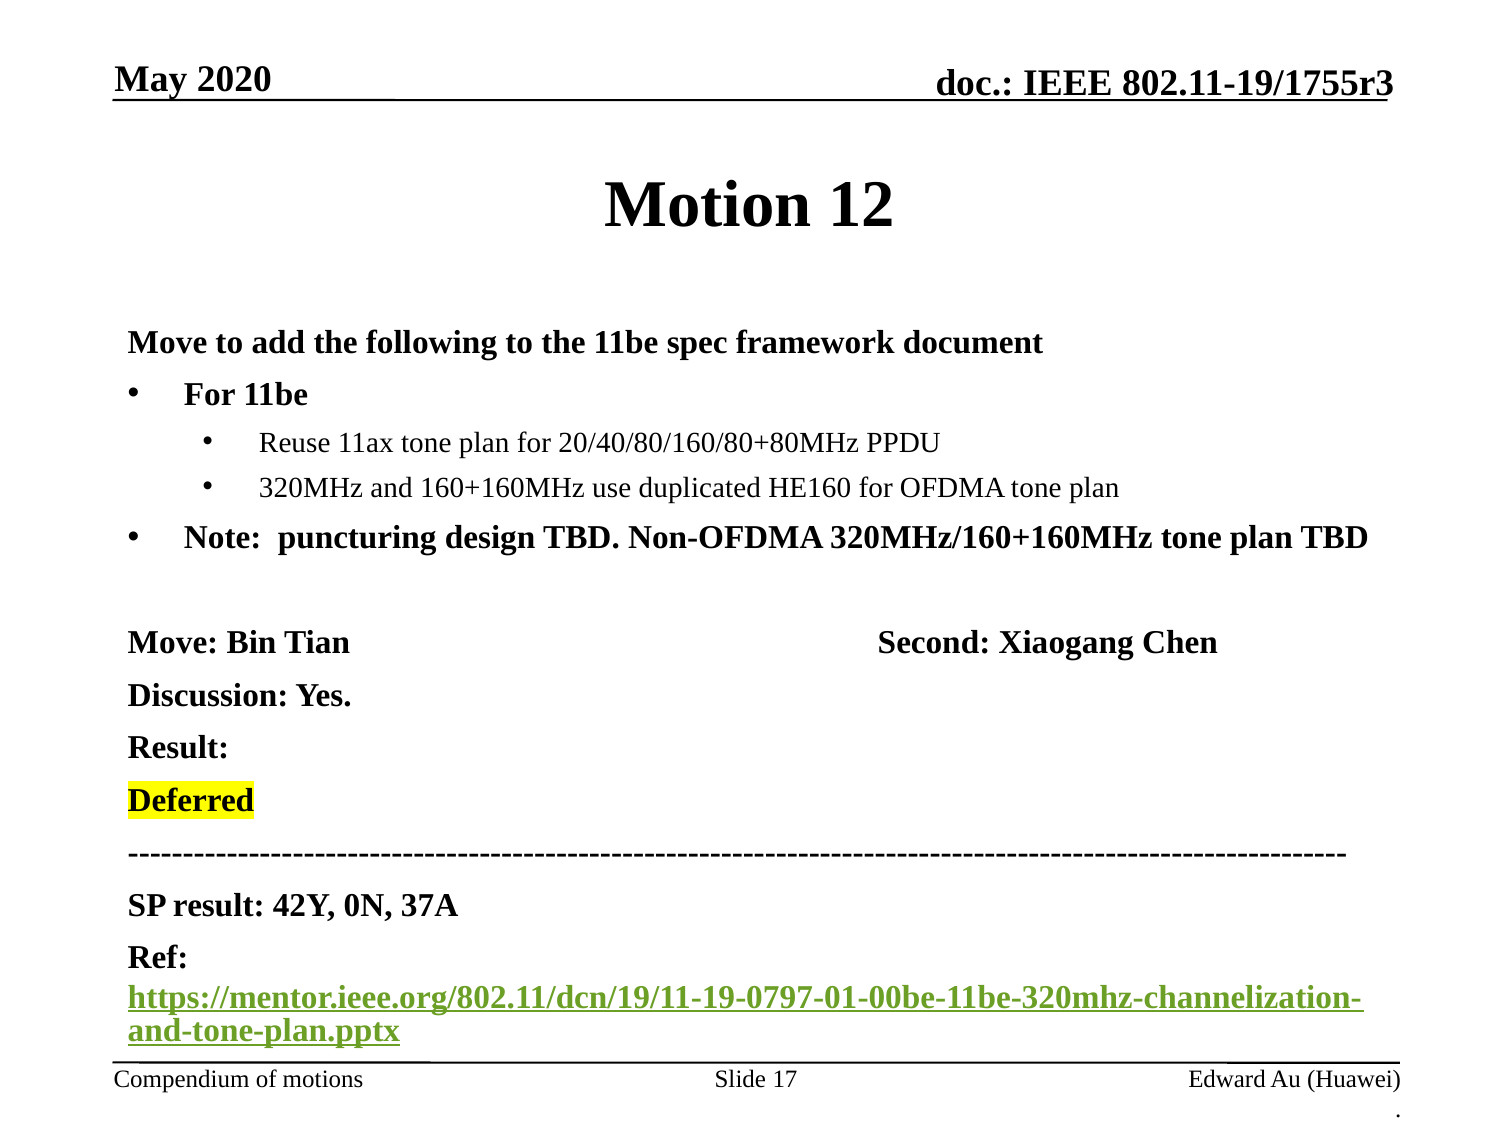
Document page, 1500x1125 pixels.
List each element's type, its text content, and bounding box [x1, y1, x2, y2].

list Move to add the following to the 11be spec framework document For 11be Reuse 11ax tone plan for 20/40/80/160/80+80MHz PPDU 320MHz and 160+160MHz use duplicated HE160 for OFDMA tone plan Note: puncturing design TBD. Non-OFDMA 320MHz/160+160MHz tone plan TBD Move: Bin Tian Second: Xiaogang Chen Discussion: Yes. Result: Deferred --------------------------------------------------------------------------------------------------------------- SP result: 42Y, 0N, 37A Ref: https://mentor.ieee.org/802.11/dcn/19/11-19-0797-01-00be-11be-320mhz-channelization-and-tone-plan.pptx [112, 312, 1388, 1063]
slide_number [114, 54, 423, 100]
slide_number Slide 17 [712, 1061, 800, 1123]
footer Edward Au (Huawei) . [878, 1061, 1402, 1093]
title Motion 12 [112, 112, 1388, 288]
